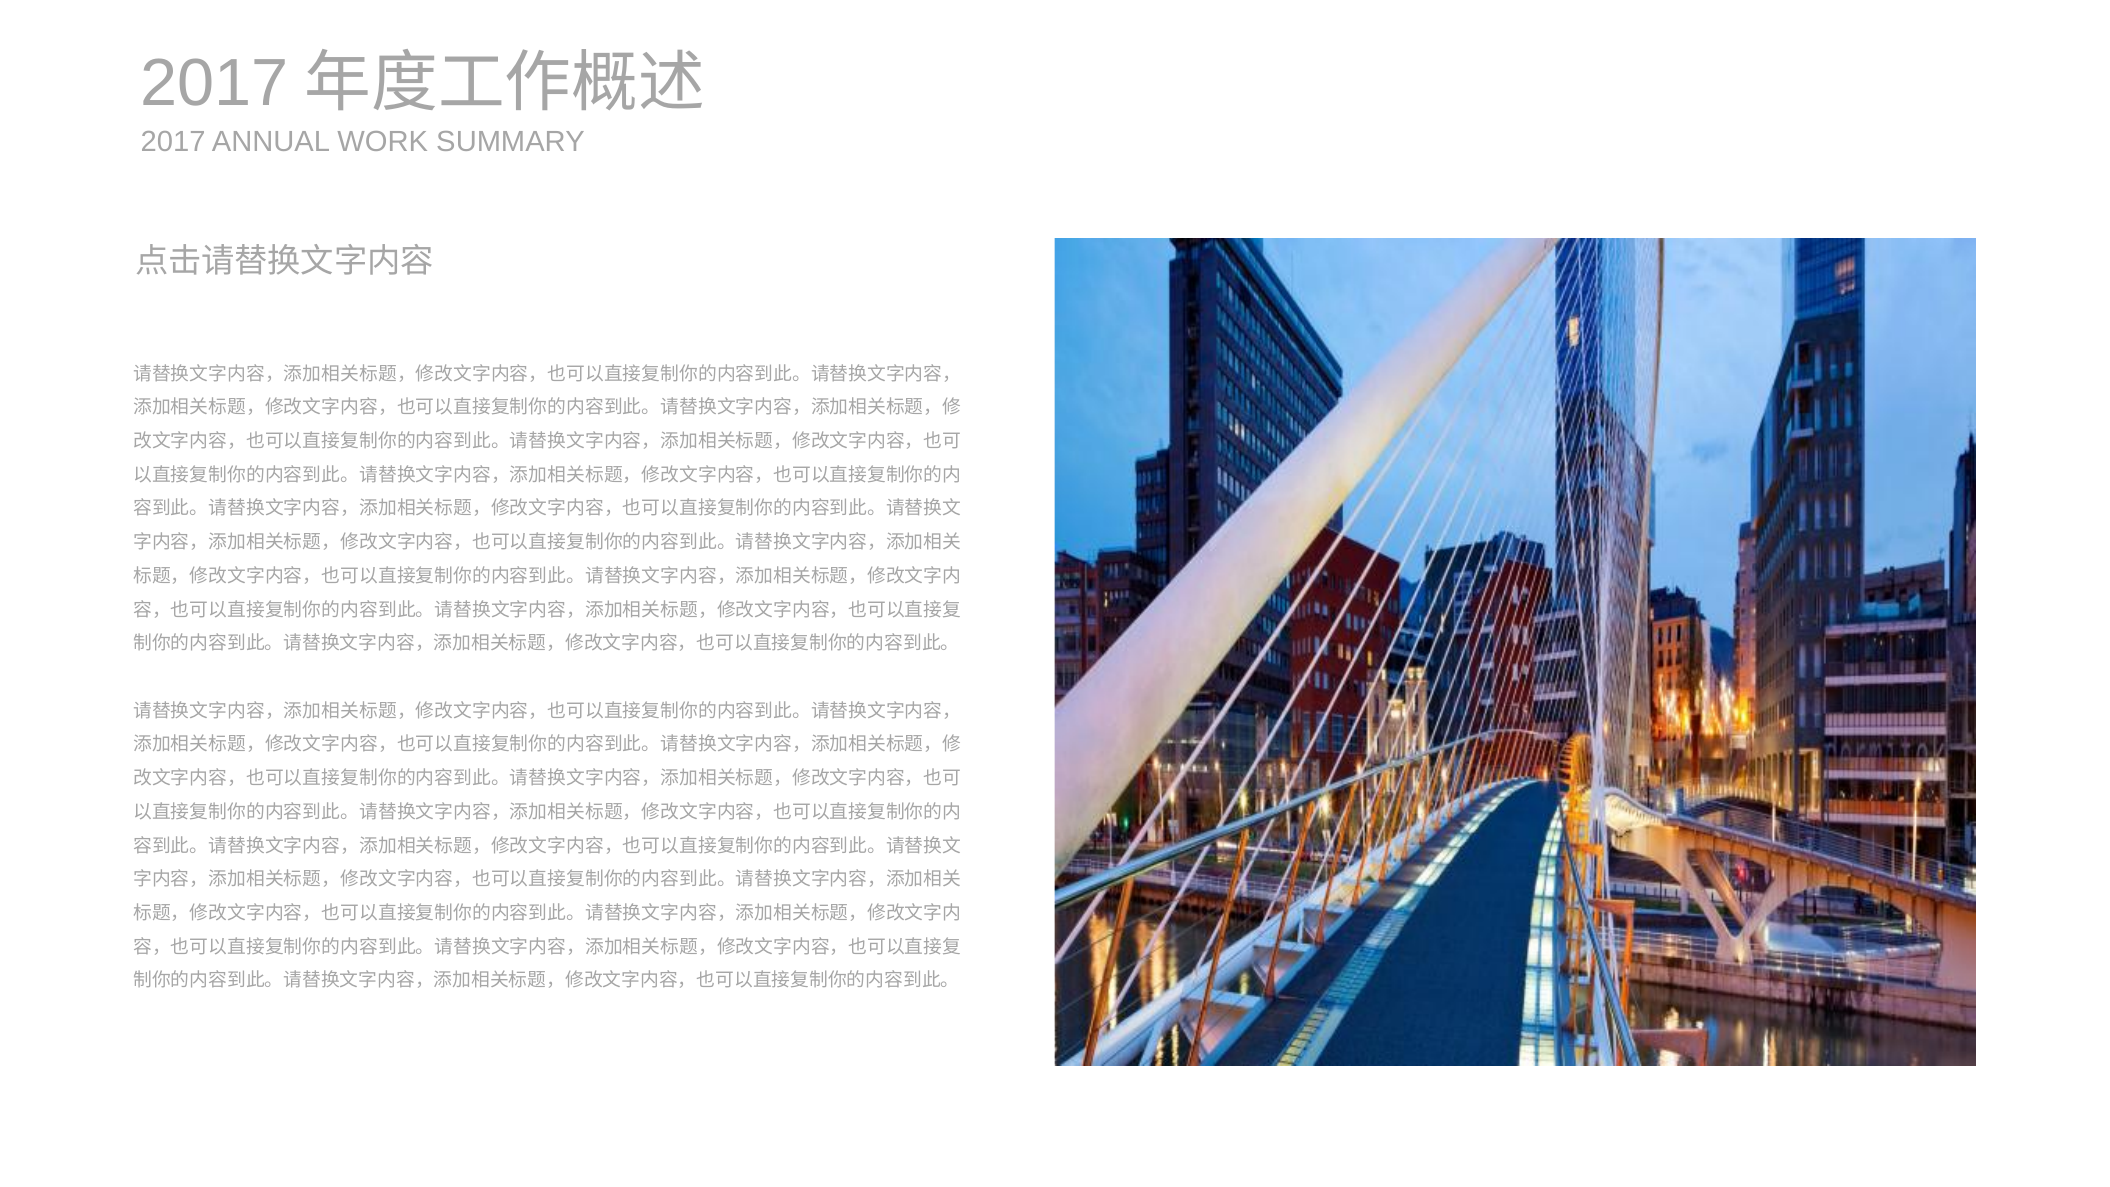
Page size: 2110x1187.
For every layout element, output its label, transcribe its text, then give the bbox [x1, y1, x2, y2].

text_box 2017 ANNUAL WORK SUMMARY [140, 122, 602, 158]
text_box 点击请替换文字内容 [135, 238, 435, 279]
text_box 2017年度工作概述 [140, 38, 789, 119]
text_box 请替换文字内容，添加相关标题，修改文字内容，也可以直接复制你的内容到此。请替换文字内容，添加相关标题，修改文字内容，也可以直接复制你的内容到此。请替换文字内容，添加相关标题，修改文字内容，也可以直接复制你的内容到此。请替换文字内容，添加相关标题，修改文字内容，也可以直接复制你的内容到此。请替换文字内容，添加相关标题，修改文字内容，也可以直接复制你的内容到此。请替换文字内容，添加相关标题，修改文字内容，也可以直接复制你的内容到此。请替换文字内容，添加相关标题，修改文字内容，也可以直接复制你的内容到此。请替换文字内容，添加相关标题，修改文字内容，也可以直接复制你的内容到此。请替换文字内容，添加相关标题，修改文字内容，也可以直接复制你的内容到此。请替换文字内容，添加相关标题，修改文字内容，也可以直接复制你的内容到此。请替换文字内容，添加相关标题，修改文字内容，也可以直接复制你的内容到此。 请替换文字内容，添加相关标题，修改文字内容，也可以直接复制你的内容到此。请替换文字内容，添加相关标题，修改文字内容，也可以直接复制你的内容到此。请替换文字内容，添加相关标题，修改文字内容，也可以直接复制你的内容到此。请替换文字内容，添加相关标题，修改文字内容，也可以直接复制你的内容到此。请替换文字内容，添加相关标题，修改文字内容，也可以直接复制你的内容到此。请替换文字内容，添加相关标题，修改文字内容，也可以直接复制你的内容到此。请替换文字内容，添加相关标题，修改文字内容，也可以直接复制你的内容到此。请替换文字内容，添加相关标题，修改文字内容，也可以直接复制你的内容到此。请替换文字内容，添加相关标题，修改文字内容，也可以直接复制你的内容到此。请替换文字内容，添加相关标题，修改文字内容，也可以直接复制你的内容到此。请替换文字内容，添加相关标题，修改文字内容，也可以直接复制你的内容到此。 [133, 349, 961, 991]
text_box [1054, 238, 1977, 1067]
